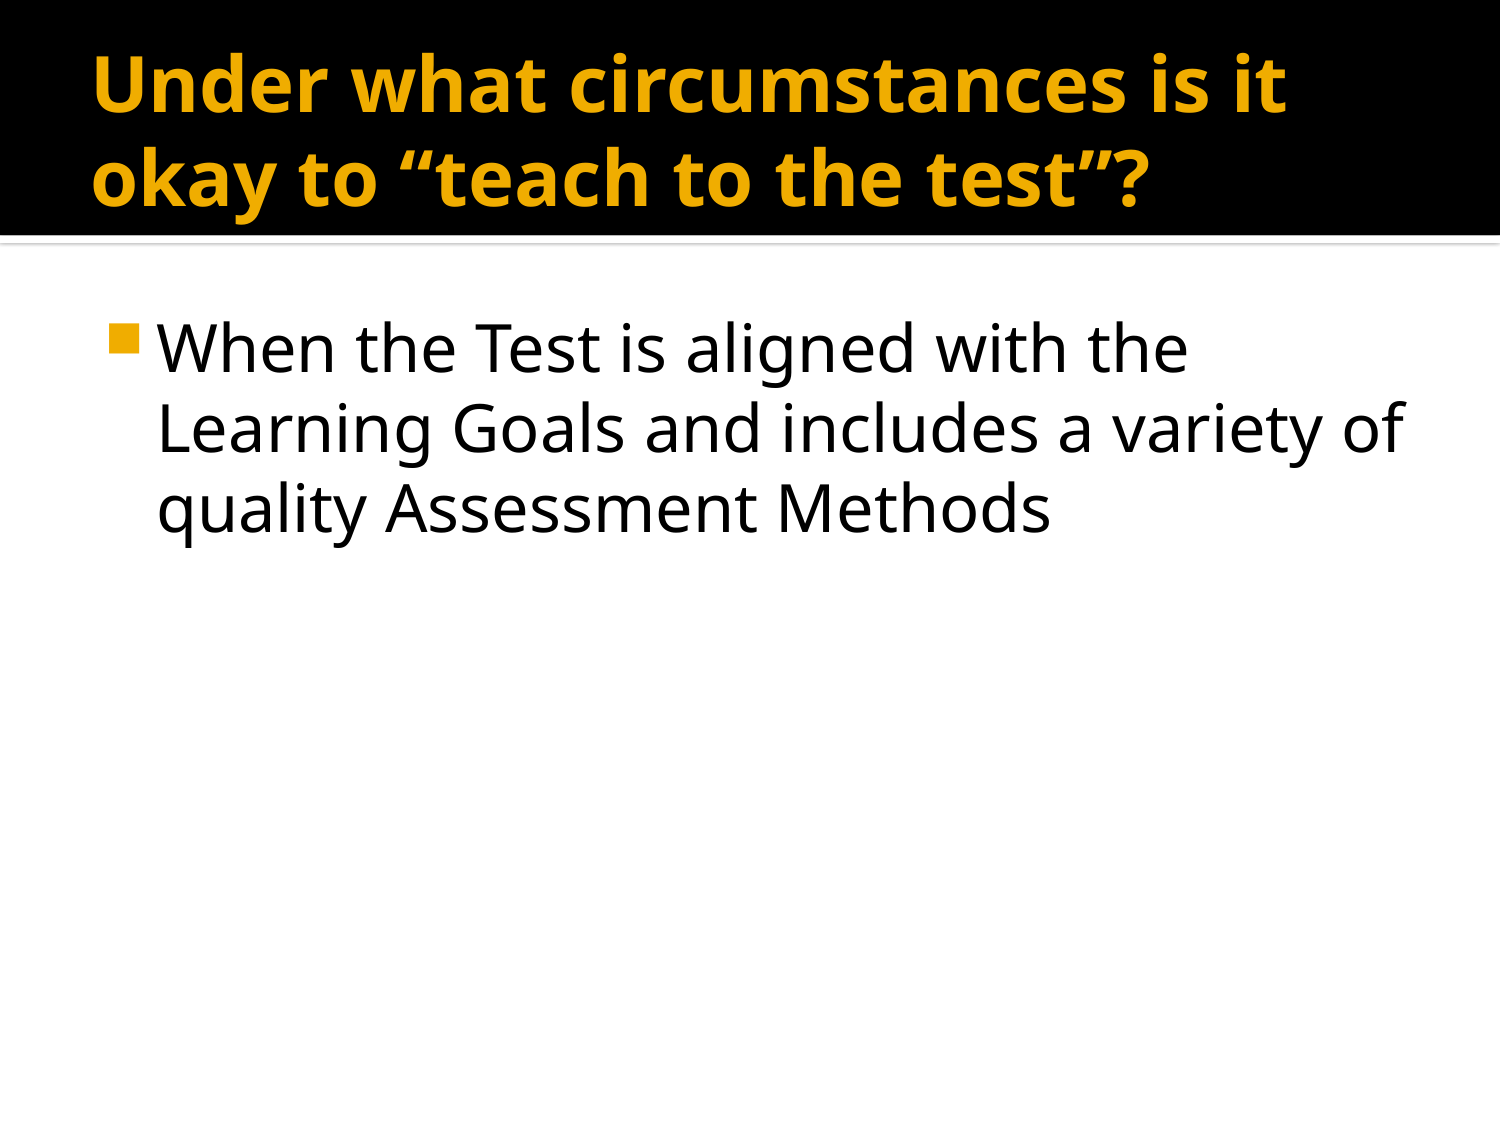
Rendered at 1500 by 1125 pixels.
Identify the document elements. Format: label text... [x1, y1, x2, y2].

list When the Test is aligned with the Learning Goals and includes a variety of quality Assessment Methods [75, 291, 1425, 1050]
title Under what circumstances is it okay to “teach to the test”? [75, 25, 1425, 231]
